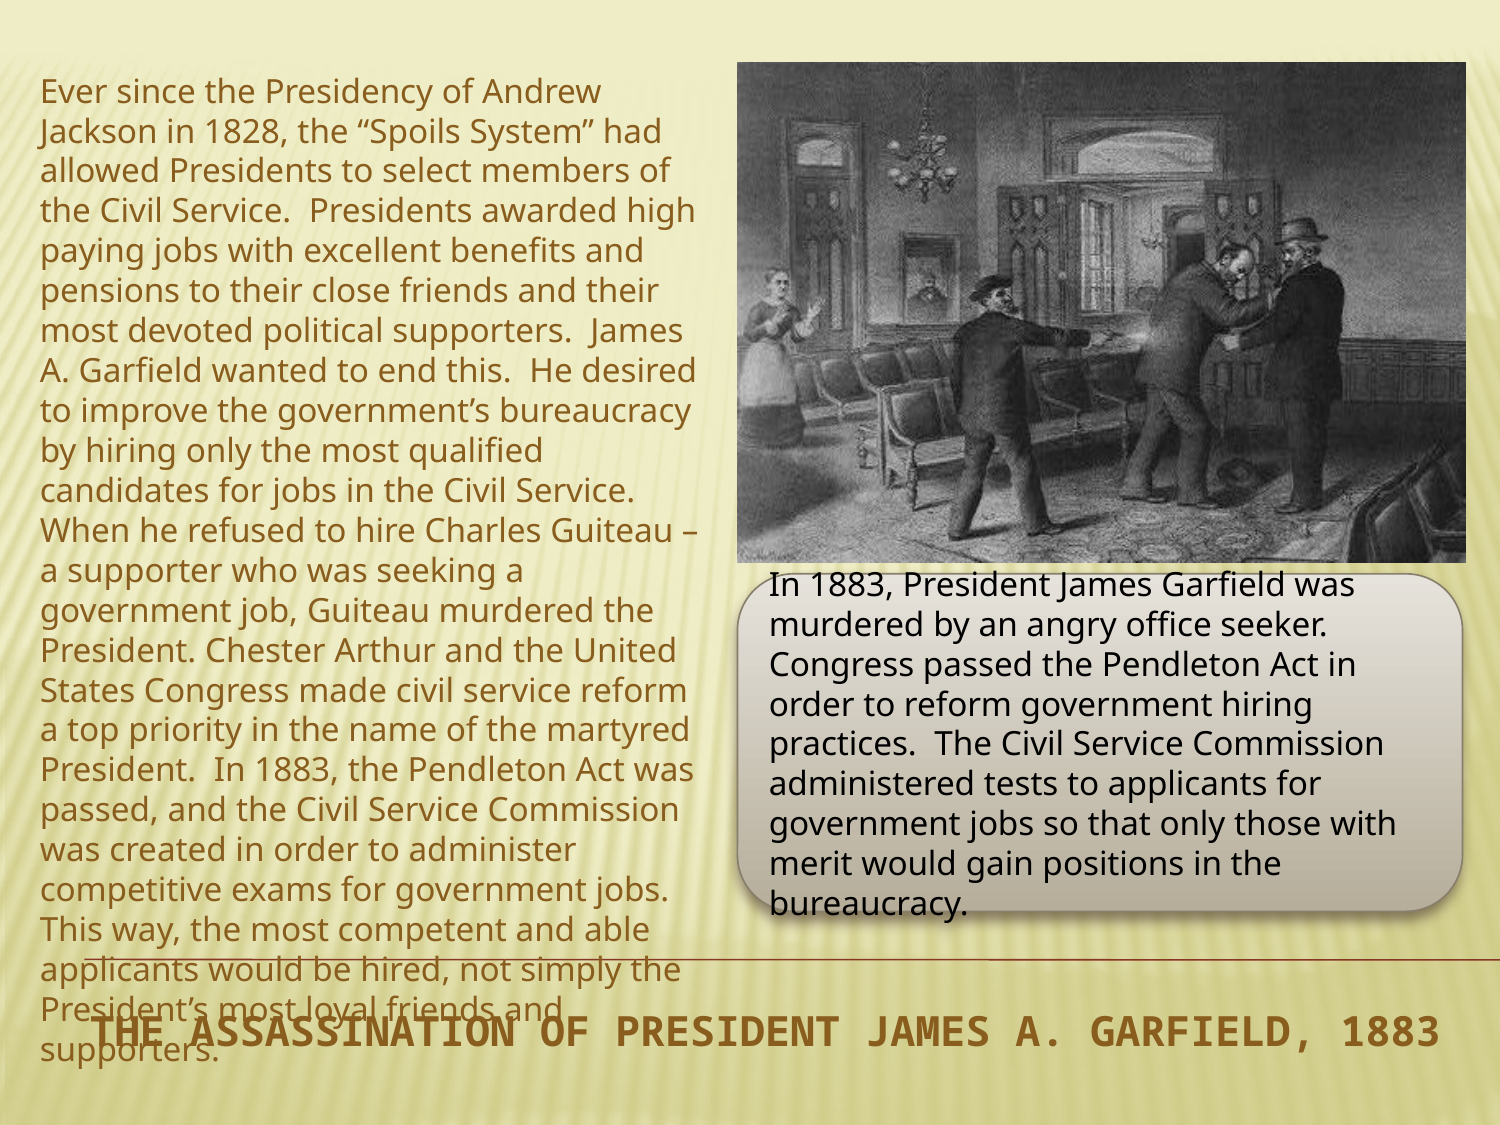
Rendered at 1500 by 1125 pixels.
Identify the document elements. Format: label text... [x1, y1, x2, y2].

text_box In 1883, President James Garfield was murdered by an angry office seeker. Congress passed the Pendleton Act in order to reform government hiring practices. The Civil Service Commission administered tests to applicants for government jobs so that only those with merit would gain positions in the bureaucracy. [736, 581, 1464, 913]
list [737, 62, 1466, 563]
title The assassination of President james a. garfield, 1883 [75, 987, 1463, 1073]
list Ever since the Presidency of Andrew Jackson in 1828, the “Spoils System” had allowed Presidents to select members of the Civil Service. Presidents awarded high paying jobs with excellent benefits and pensions to their close friends and their most devoted political supporters. James A. Garfield wanted to end this. He desired to improve the government’s bureaucracy by hiring only the most qualified candidates for jobs in the Civil Service. When he refused to hire Charles Guiteau – a supporter who was seeking a government job, Guiteau murdered the President. Chester Arthur and the United States Congress made civil service reform a top priority in the name of the martyred President. In 1883, the Pendleton Act was passed, and the Civil Service Commission was created in order to administer competitive exams for government jobs. This way, the most competent and able applicants would be hired, not simply the President’s most loyal friends and supporters. [24, 62, 725, 900]
